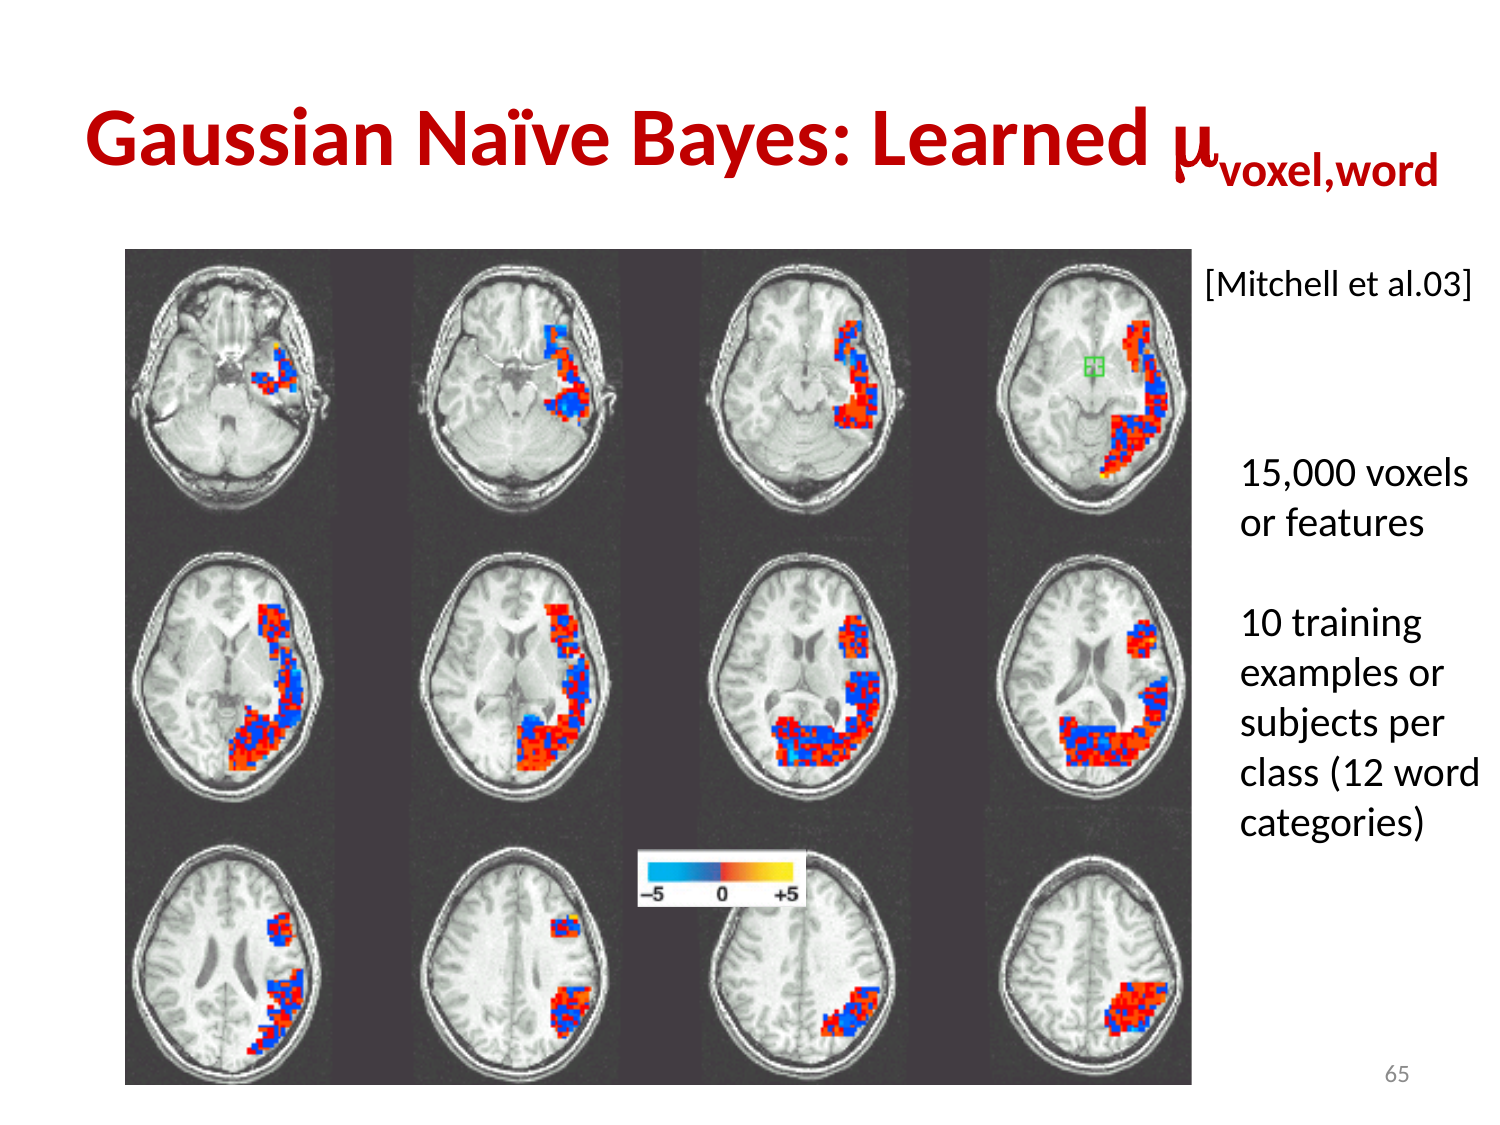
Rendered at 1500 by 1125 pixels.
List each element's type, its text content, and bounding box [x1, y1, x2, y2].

slide_number 65 [1074, 1042, 1425, 1103]
text_box [Mitchell et al.03] [1194, 251, 1489, 312]
text_box 15,000 voxels or features 10 training examples or subjects per class (12 word categories) [1224, 437, 1500, 853]
title Gaussian Naïve Bayes: Learned voxel,word [24, 45, 1500, 233]
picture [124, 249, 1192, 1085]
